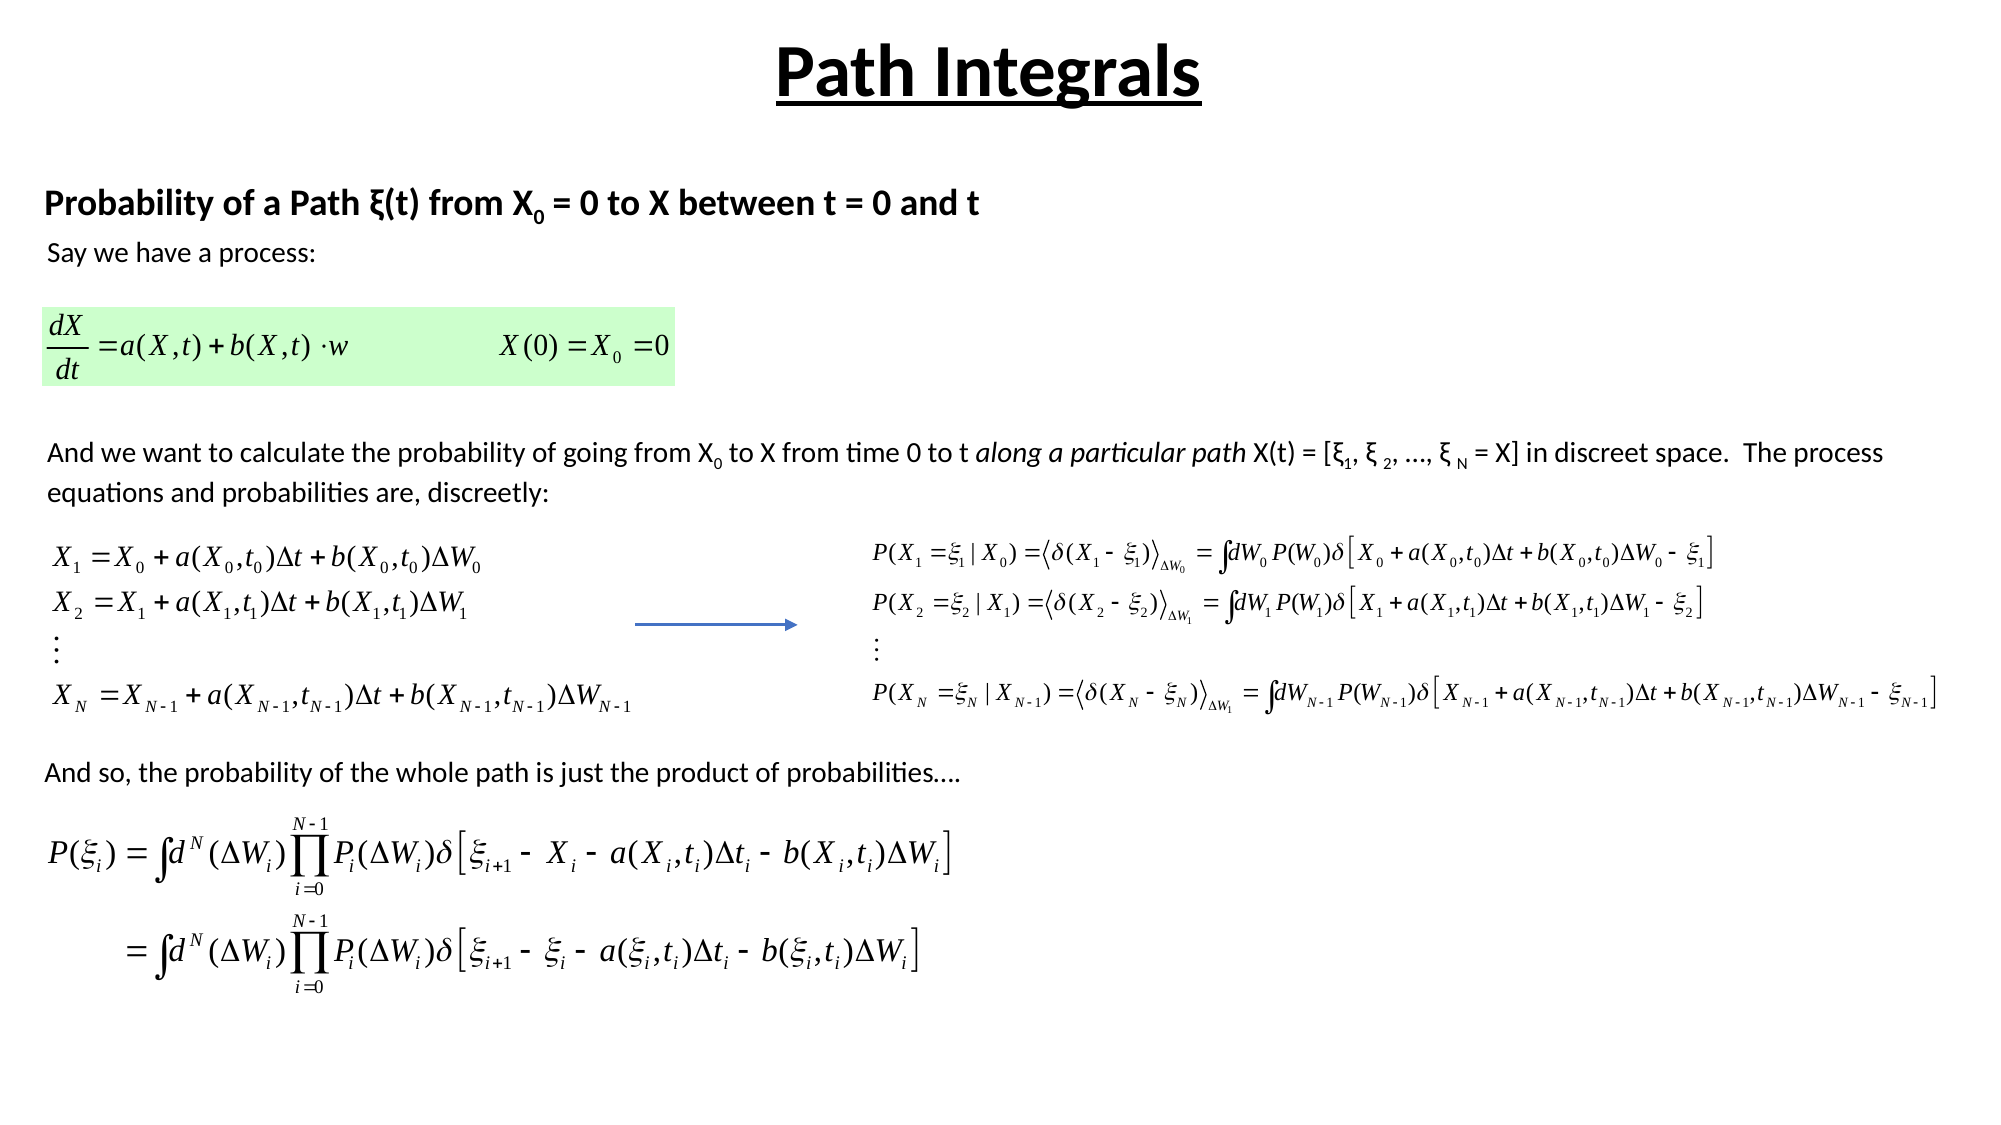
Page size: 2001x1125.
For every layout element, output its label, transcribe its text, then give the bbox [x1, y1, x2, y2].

text_box Probability of a Path ξ(t) from X0 = 0 to X between t = 0 and t [29, 170, 1069, 237]
text_box Say we have a process: [32, 237, 398, 276]
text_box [42, 306, 676, 387]
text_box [867, 530, 1940, 719]
text_box And we want to calculate the probability of going from X0 to X from time 0 to t along a particular path X(t) = [ξ1, ξ 2, …, ξ N = X] in discreet space. The process equations and probabilities are, discreetly: [32, 425, 1916, 516]
text_box And so, the probability of the whole path is just the product of probabilities…. [29, 746, 1034, 796]
text_box Path Integrals [760, 22, 1297, 122]
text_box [42, 807, 964, 1001]
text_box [46, 536, 636, 719]
